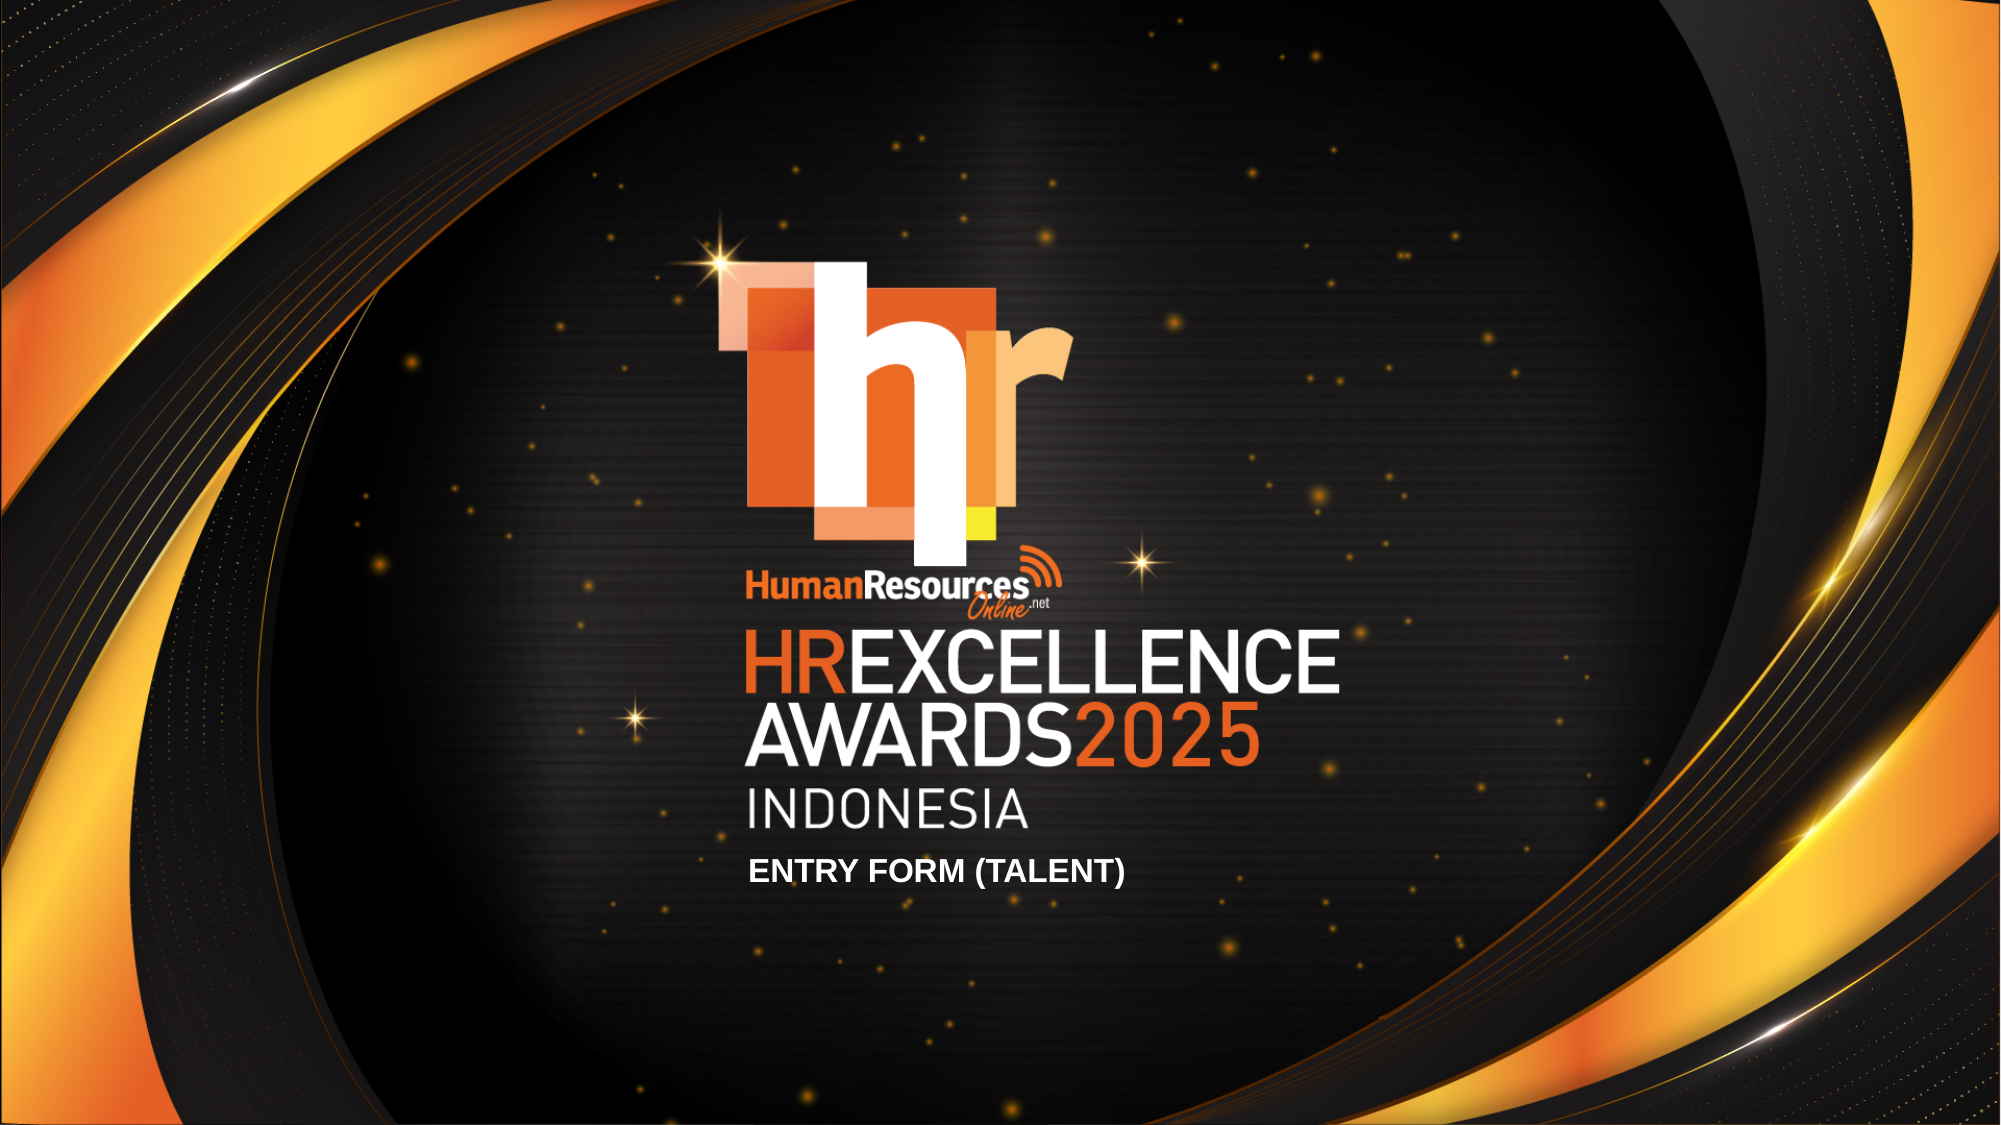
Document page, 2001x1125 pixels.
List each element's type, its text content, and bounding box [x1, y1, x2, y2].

picture [0, 0, 2001, 1125]
text_box ENTRY FORM (TALENT) [733, 841, 1160, 897]
